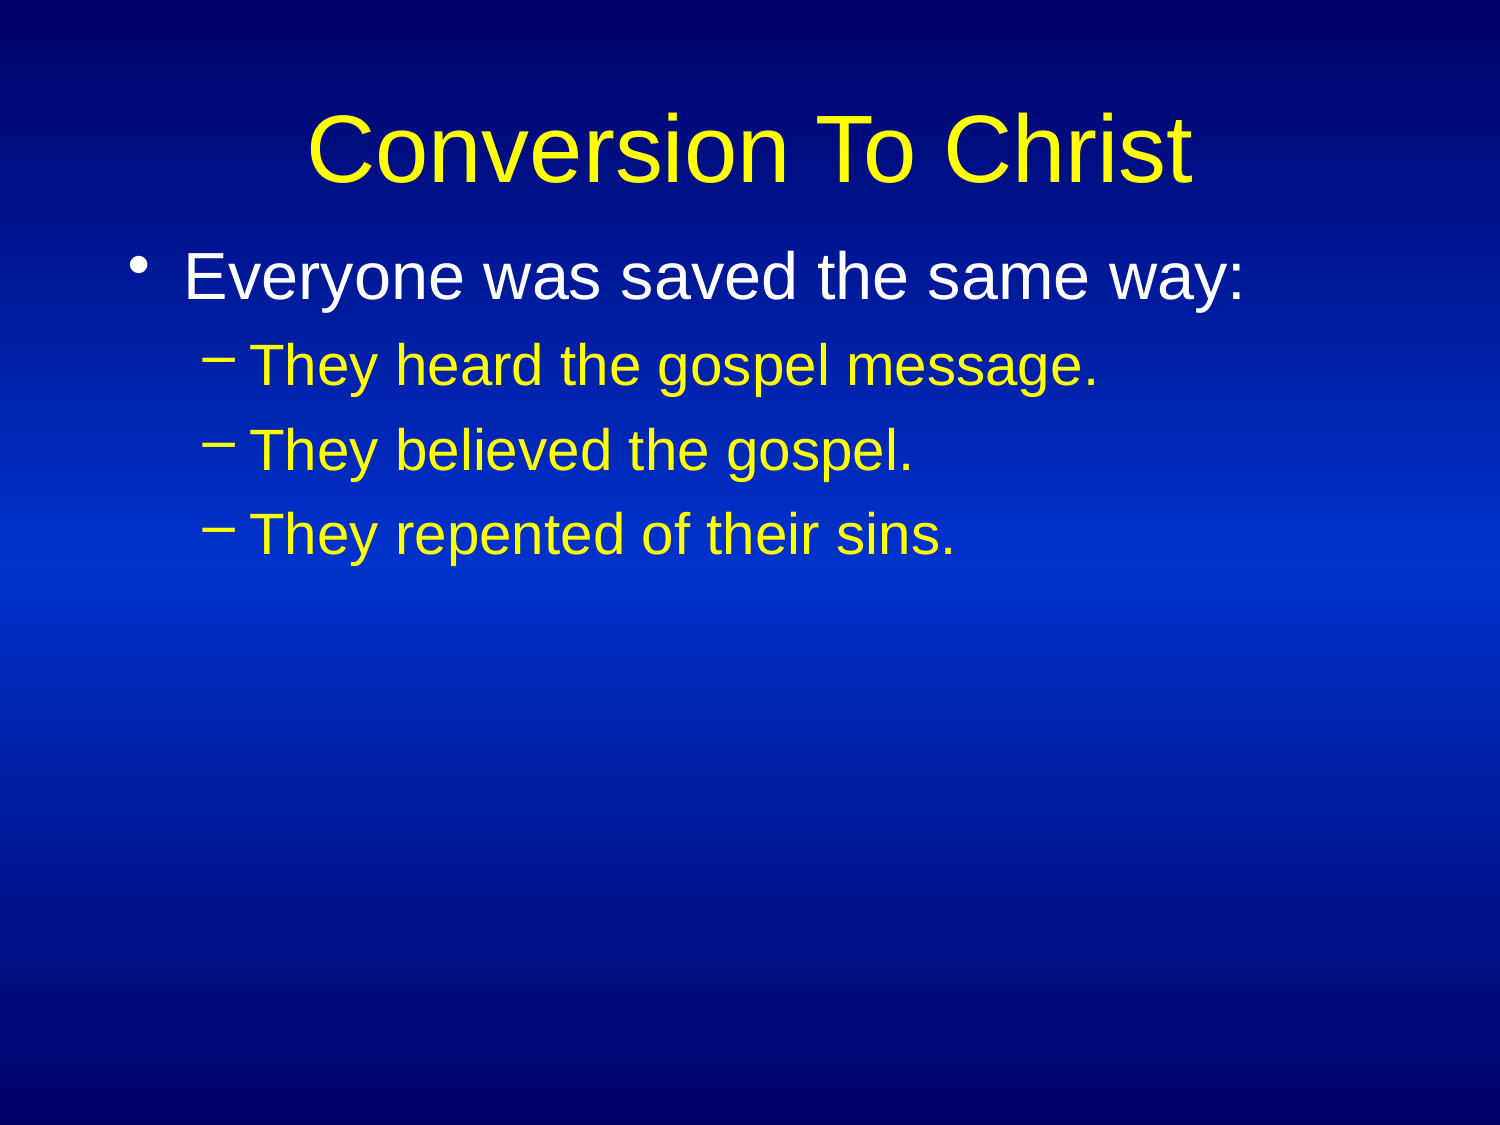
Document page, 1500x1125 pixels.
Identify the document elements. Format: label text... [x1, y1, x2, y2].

list Everyone was saved the same way: They heard the gospel message. They believed the gospel. They repented of their sins. [112, 224, 1463, 1088]
title Conversion To Christ [37, 50, 1463, 238]
